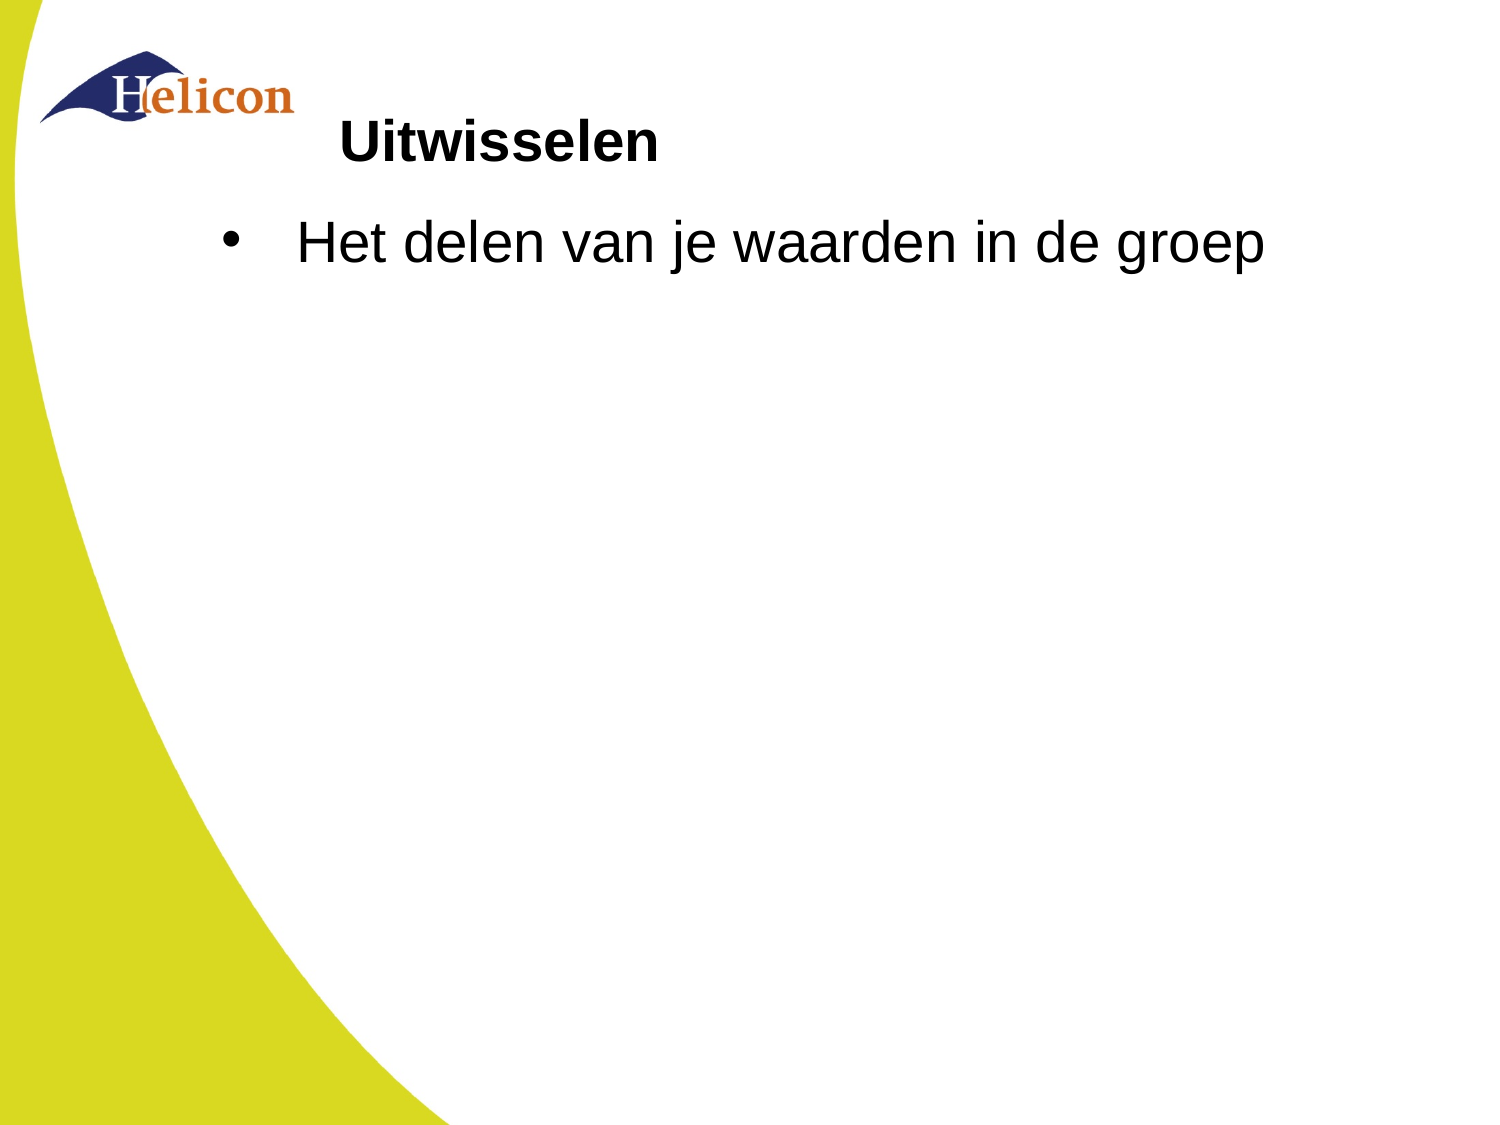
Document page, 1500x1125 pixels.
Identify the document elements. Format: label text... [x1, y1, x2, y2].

title Uitwisselen [324, 84, 1415, 192]
picture [0, 0, 1500, 1125]
text_box Het delen van je waarden in de groep [206, 196, 1471, 281]
